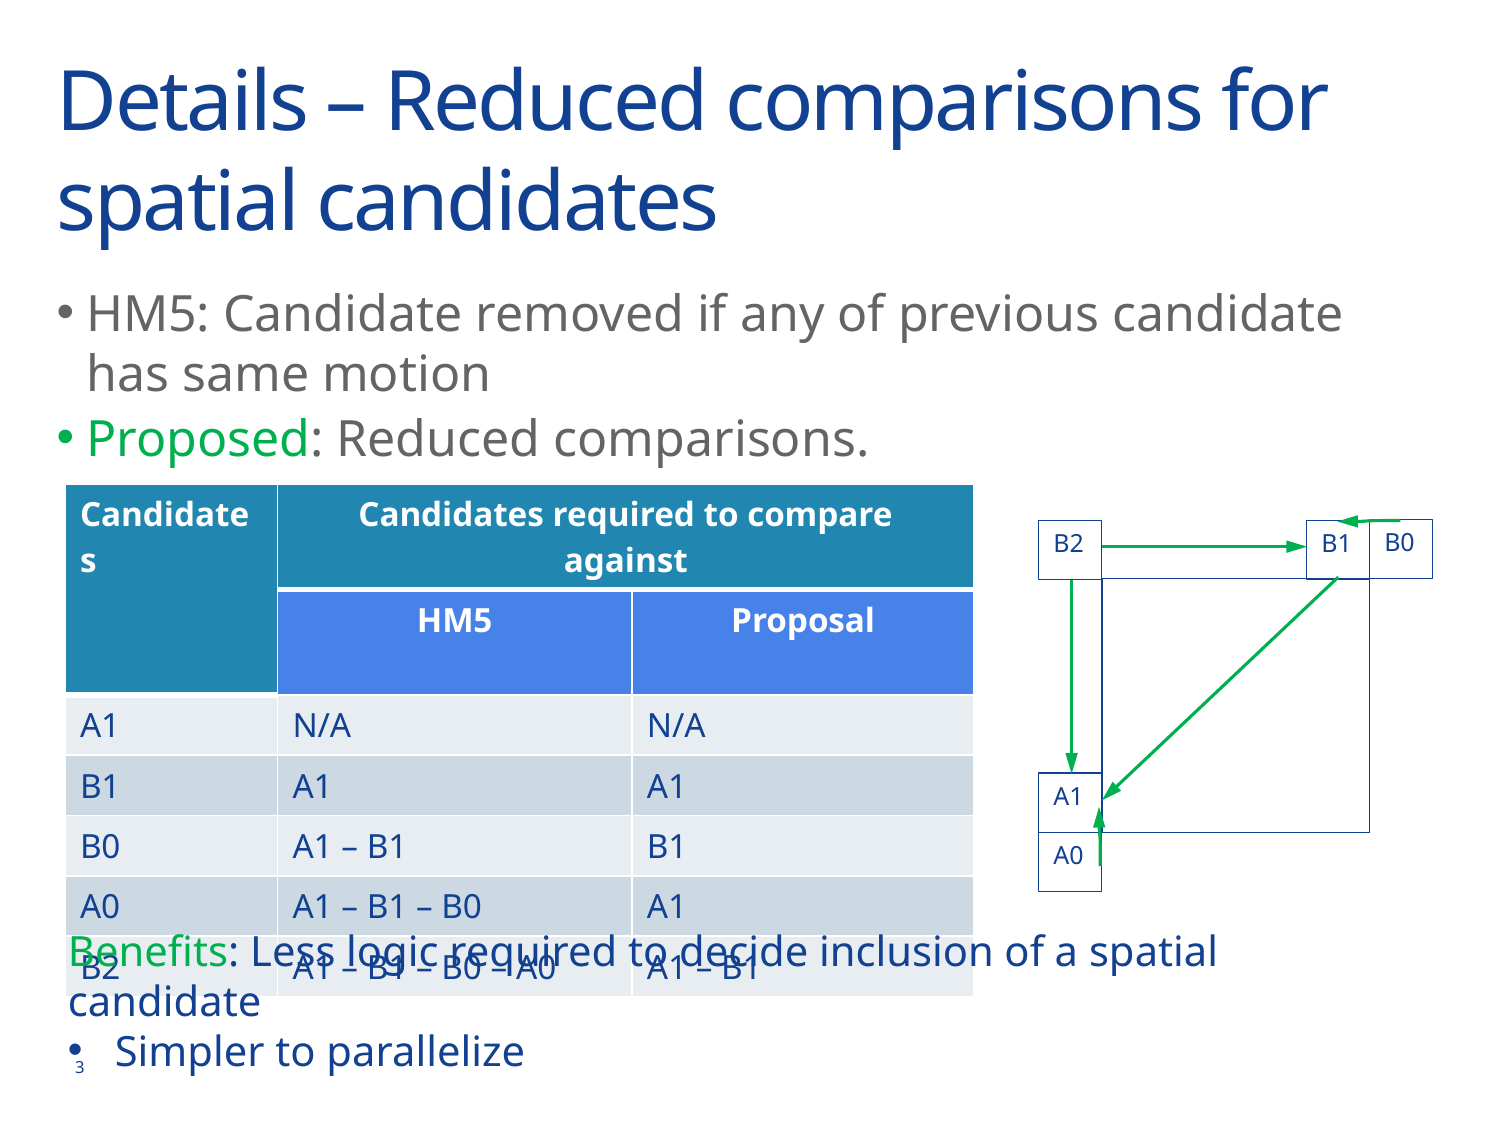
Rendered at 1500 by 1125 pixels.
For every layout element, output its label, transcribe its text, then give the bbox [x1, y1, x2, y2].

table_cell A0 [66, 877, 277, 916]
title Details – Reduced comparisons for spatial candidates [56, 47, 1433, 250]
table_header Candidates required to compare against [278, 485, 973, 587]
table_cell A1 – B1 [278, 816, 631, 875]
table_cell B1 [633, 816, 973, 875]
table_cell HM5 [278, 592, 631, 694]
table_cell N/A [278, 696, 631, 754]
table_cell A1 [633, 877, 973, 916]
table_cell A1 [66, 698, 277, 754]
list HM5: Candidate removed if any of previous candidate has same motion Proposed: Reduced comparisons. [56, 281, 1436, 528]
table_header Candidates [66, 485, 277, 692]
table_cell A1 – B1 – B0 [278, 877, 631, 916]
text_box Benefits: Less logic required to decide inclusion of a spatial candidate Simpler to parallelize [53, 916, 1400, 1082]
table_cell B0 [66, 816, 277, 875]
table_cell N/A [633, 696, 973, 754]
table_cell B1 [66, 756, 277, 815]
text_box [1009, 519, 1459, 929]
table_cell A1 [278, 756, 631, 815]
table_cell Proposal [633, 592, 973, 694]
table_cell A1 [633, 756, 973, 815]
